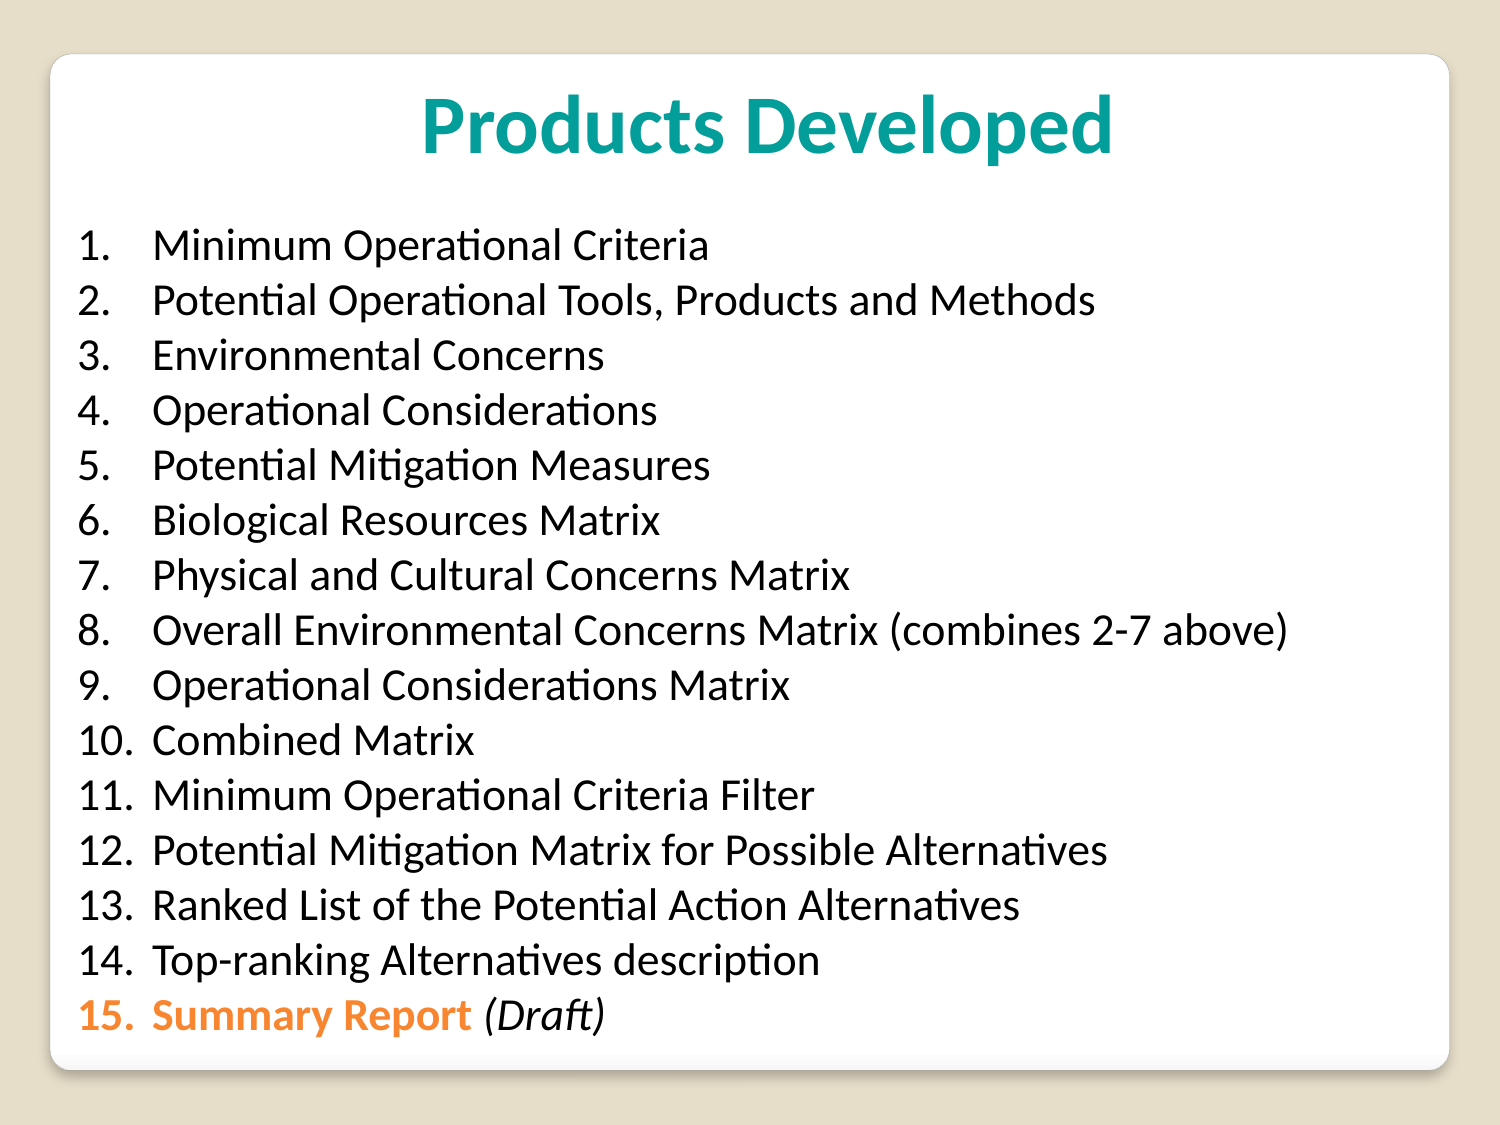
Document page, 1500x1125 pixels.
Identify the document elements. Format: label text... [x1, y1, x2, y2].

text_box Products Developed Minimum Operational Criteria Potential Operational Tools, Products and Methods Environmental Concerns Operational Considerations Potential Mitigation Measures Biological Resources Matrix Physical and Cultural Concerns Matrix Overall Environmental Concerns Matrix (combines 2-7 above) Operational Considerations Matrix Combined Matrix Minimum Operational Criteria Filter Potential Mitigation Matrix for Possible Alternatives Ranked List of the Potential Action Alternatives Top-ranking Alternatives description Summary Report (Draft) [62, 62, 1475, 1047]
